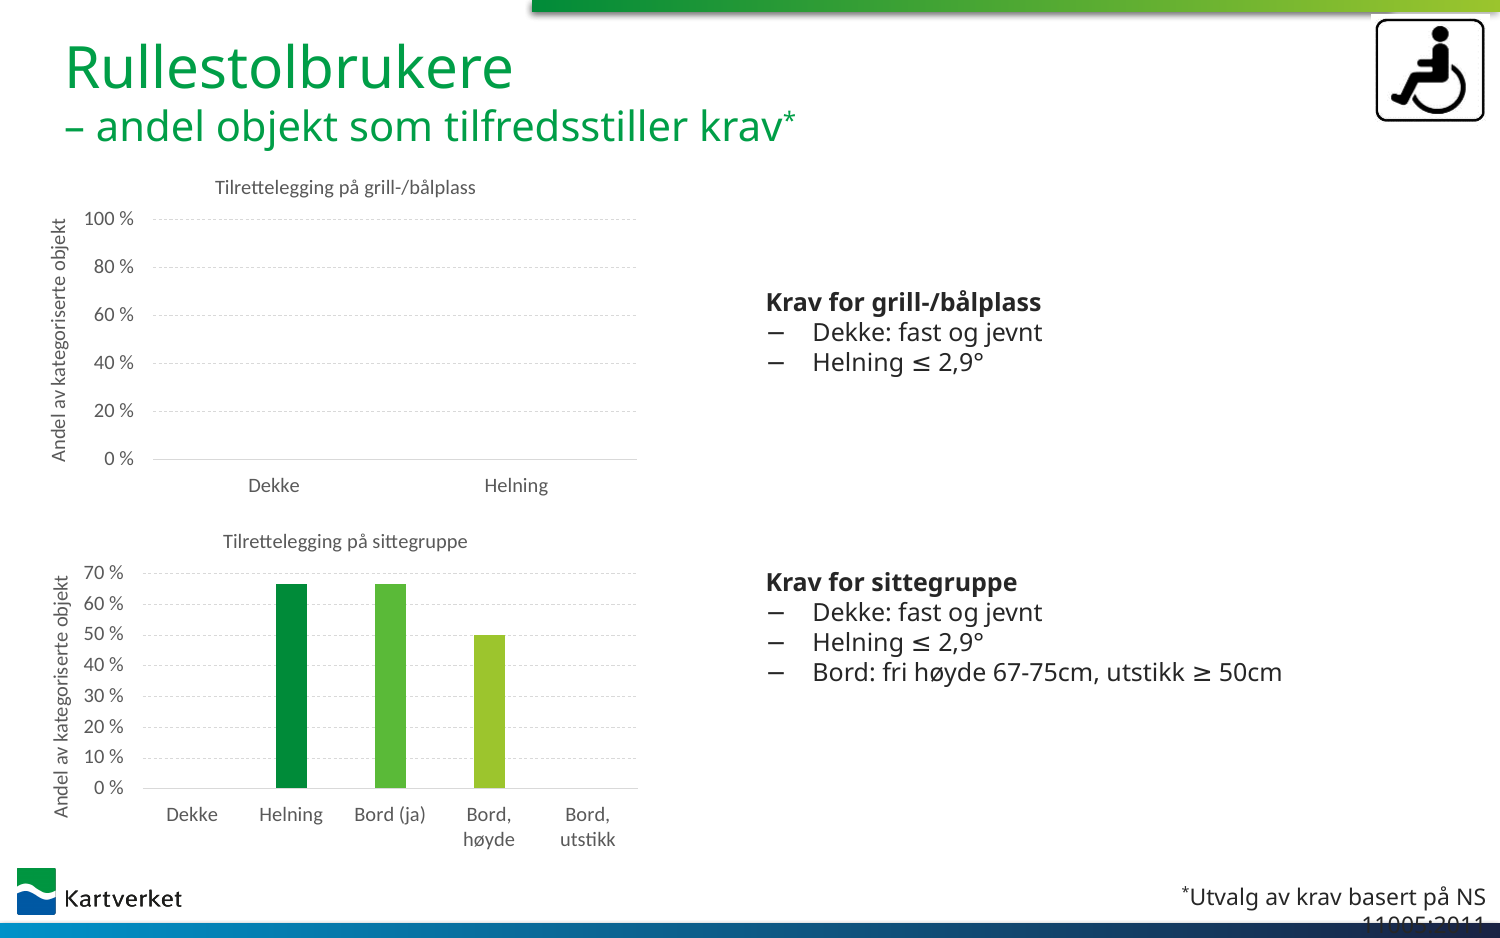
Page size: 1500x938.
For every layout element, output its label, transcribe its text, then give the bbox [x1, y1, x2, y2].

text_box Krav for grill-/bålplass Dekke: fast og jevnt Helning ≤ 2,9° [750, 279, 1452, 384]
picture [41, 520, 650, 859]
text_box Rullestolbrukere – andel objekt som tilfredsstiller krav* [49, 14, 1431, 158]
text_box *Utvalg av krav basert på NS 11005:2011 [1068, 873, 1500, 938]
picture [1371, 13, 1491, 127]
picture [41, 166, 650, 505]
text_box Krav for sittegruppe Dekke: fast og jevnt Helning ≤ 2,9° Bord: fri høyde 67-75cm, utstikk ≥ 50cm [750, 559, 1500, 694]
